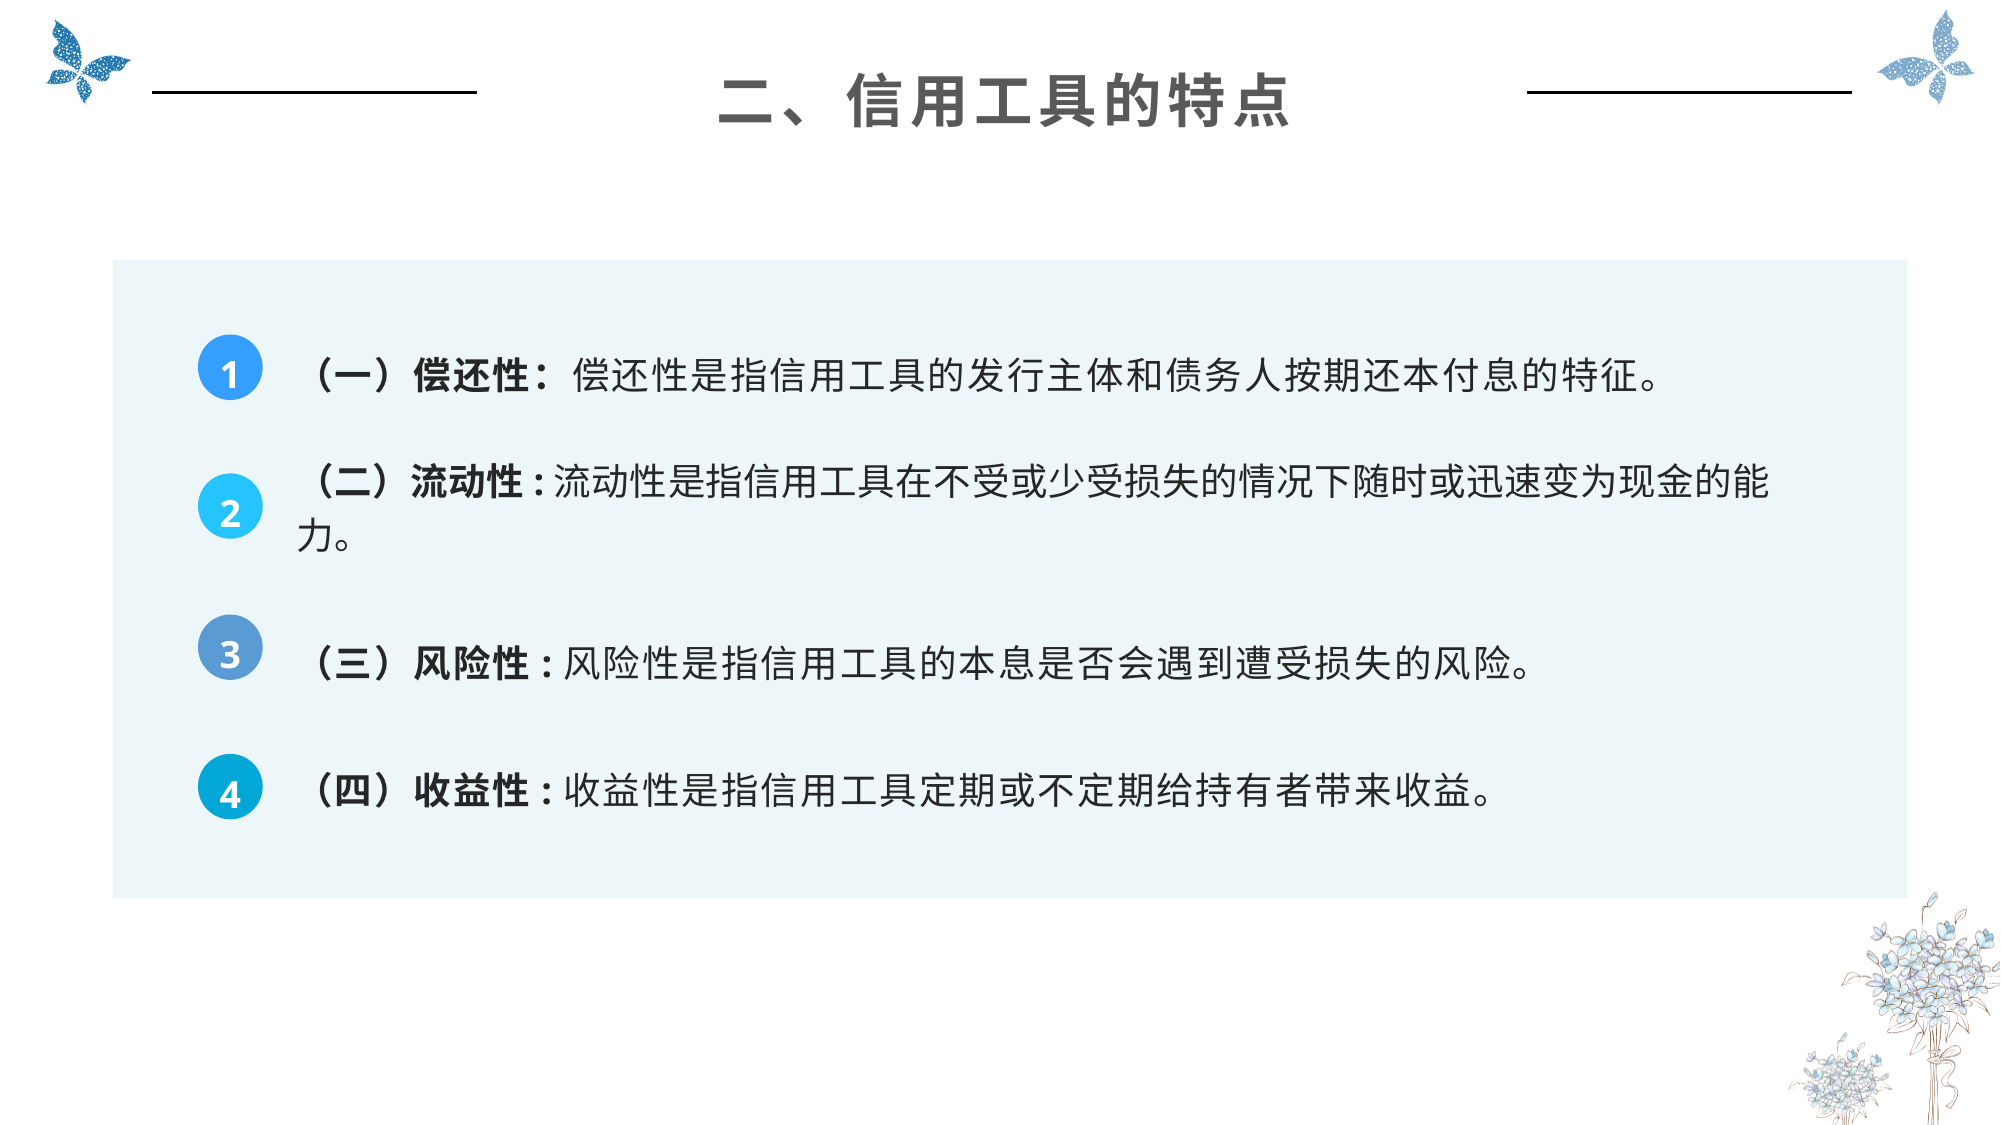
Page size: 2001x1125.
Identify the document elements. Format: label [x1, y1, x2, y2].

text_box [197, 450, 1785, 563]
text_box [197, 317, 1807, 431]
picture [1788, 892, 2000, 1125]
text_box [197, 605, 1771, 718]
text_box [112, 260, 1908, 899]
text_box [151, 55, 1852, 142]
text_box [197, 743, 1779, 830]
